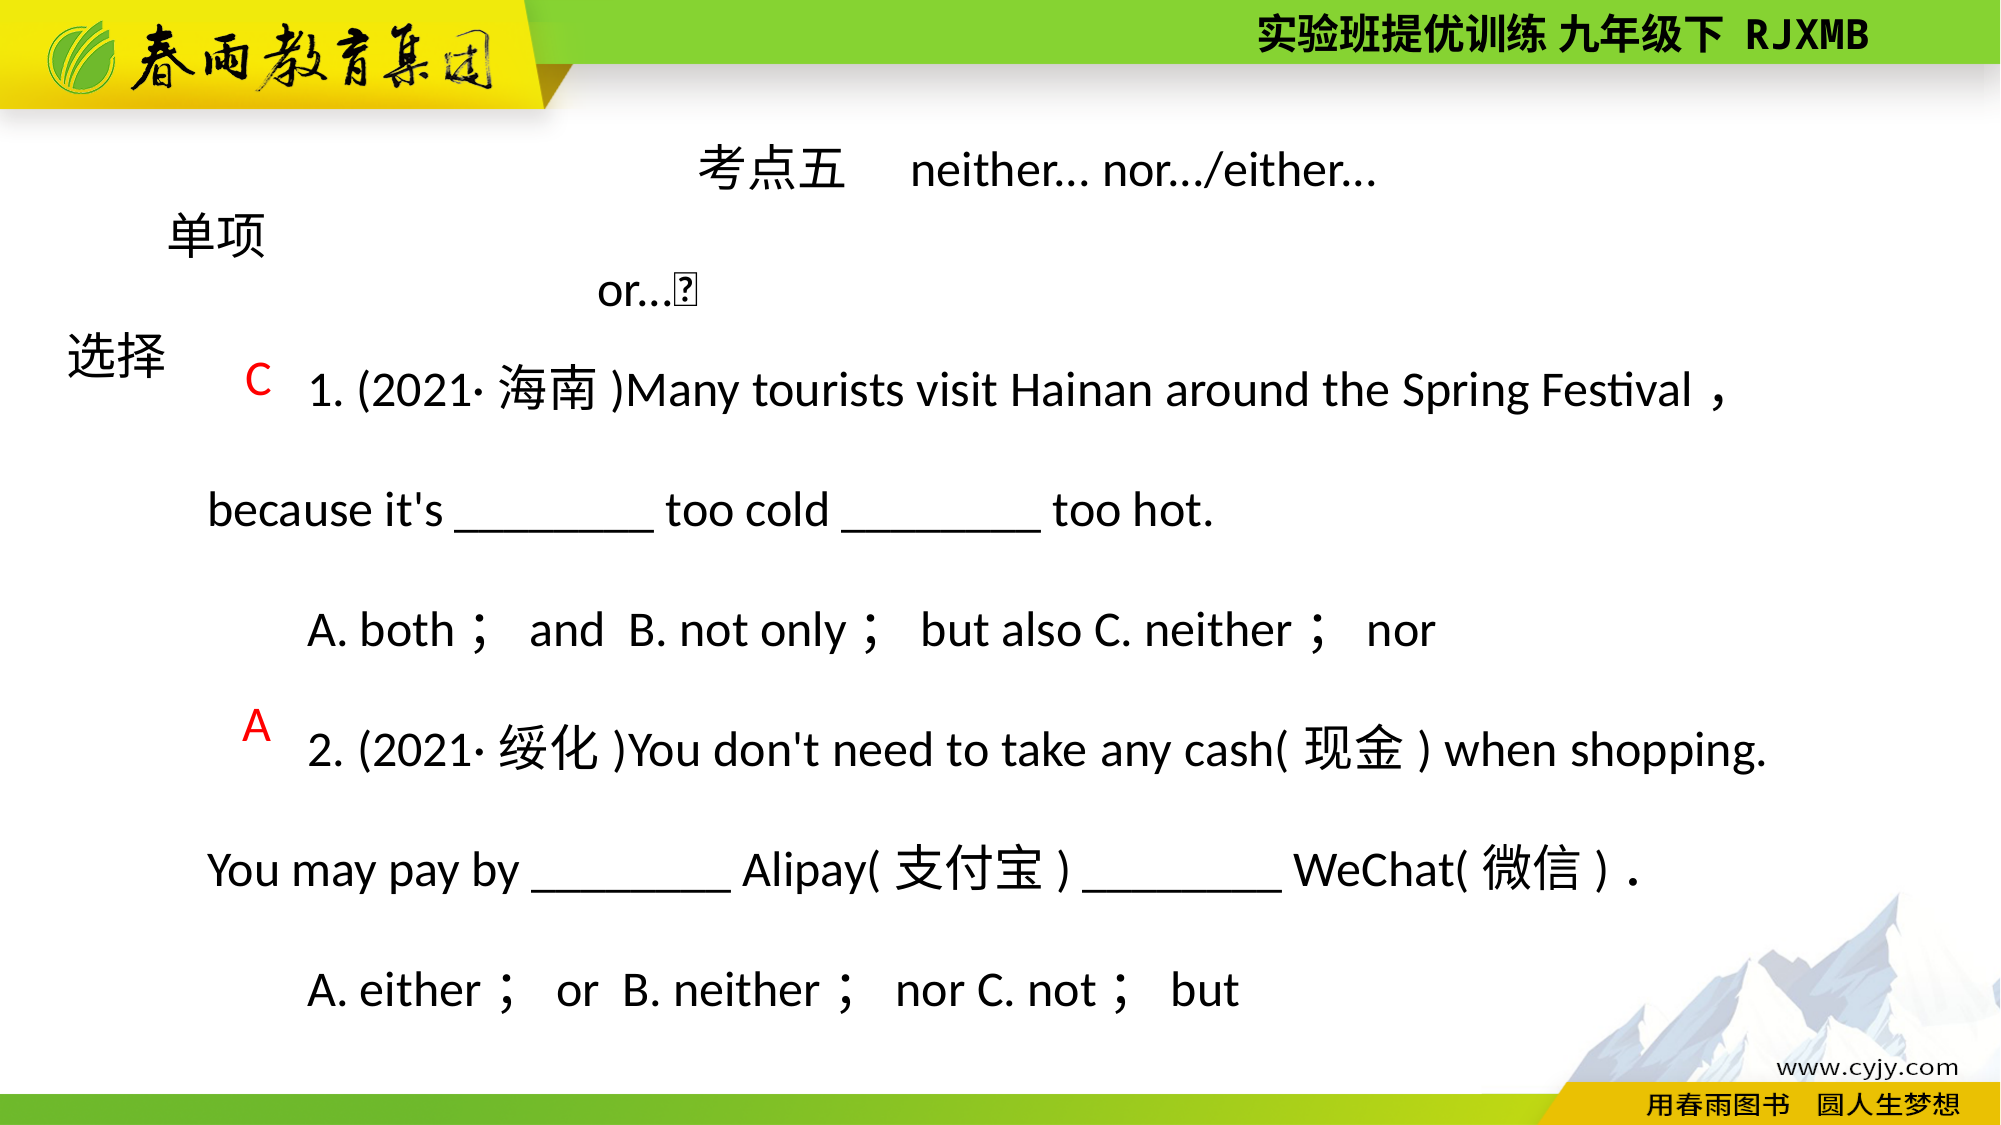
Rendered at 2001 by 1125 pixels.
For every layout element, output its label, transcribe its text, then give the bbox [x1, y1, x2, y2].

text_box A [216, 684, 287, 760]
text_box 单项选择 [51, 136, 282, 272]
picture [0, 0, 2001, 1125]
text_box C [230, 337, 287, 413]
text_box 1. (2021·海南)Many tourists visit Hainan around the Spring Festival，because it's ________ too cold ________ too hot. A. both；and B. not only；but also C. neither；nor 2. (2021·绥化)You don't need to take any cash(现金) when shopping. You may pay by ________ Alipay(支付宝) ________ WeChat(微信)． A. either；or B. neither；nor C. not；but [192, 288, 1784, 1024]
text_box 考点五 neither... nor.../either... or... [582, 68, 1393, 204]
